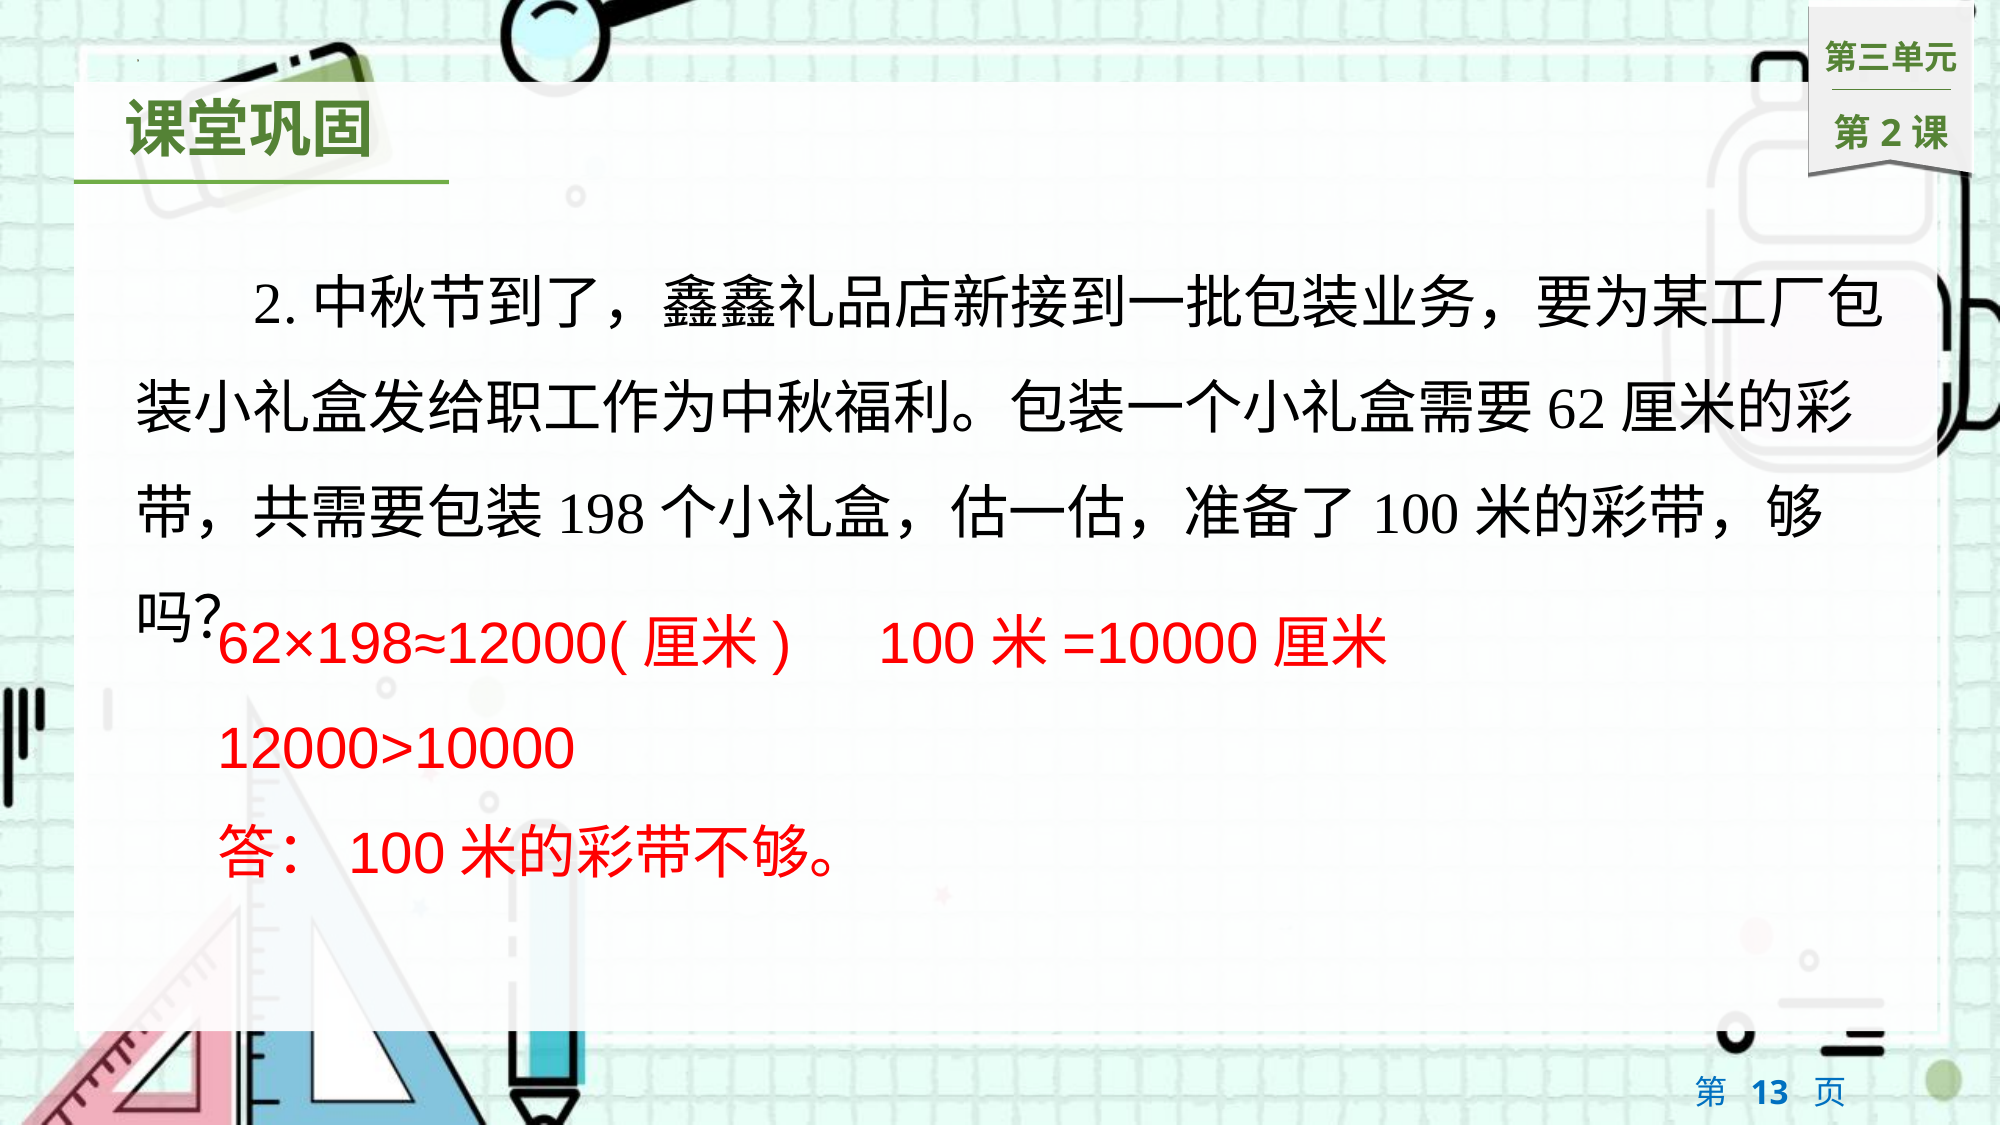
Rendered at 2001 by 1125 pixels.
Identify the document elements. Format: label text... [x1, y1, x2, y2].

picture [1938, 168, 1971, 176]
picture [0, 0, 2000, 1125]
list 62×198≈12000(厘米) 100米=10000厘米 12000>10000 答：100米的彩带不够。 [203, 562, 1528, 668]
list 2.中秋节到了，鑫鑫礼品店新接到一批包装业务，要为某工厂包装小礼盒发给职工作为中秋福利。包装一个小礼盒需要62厘米的彩带，共需要包装198个小礼盒，估一估，准备了100米的彩带，够吗？ [121, 222, 1903, 985]
